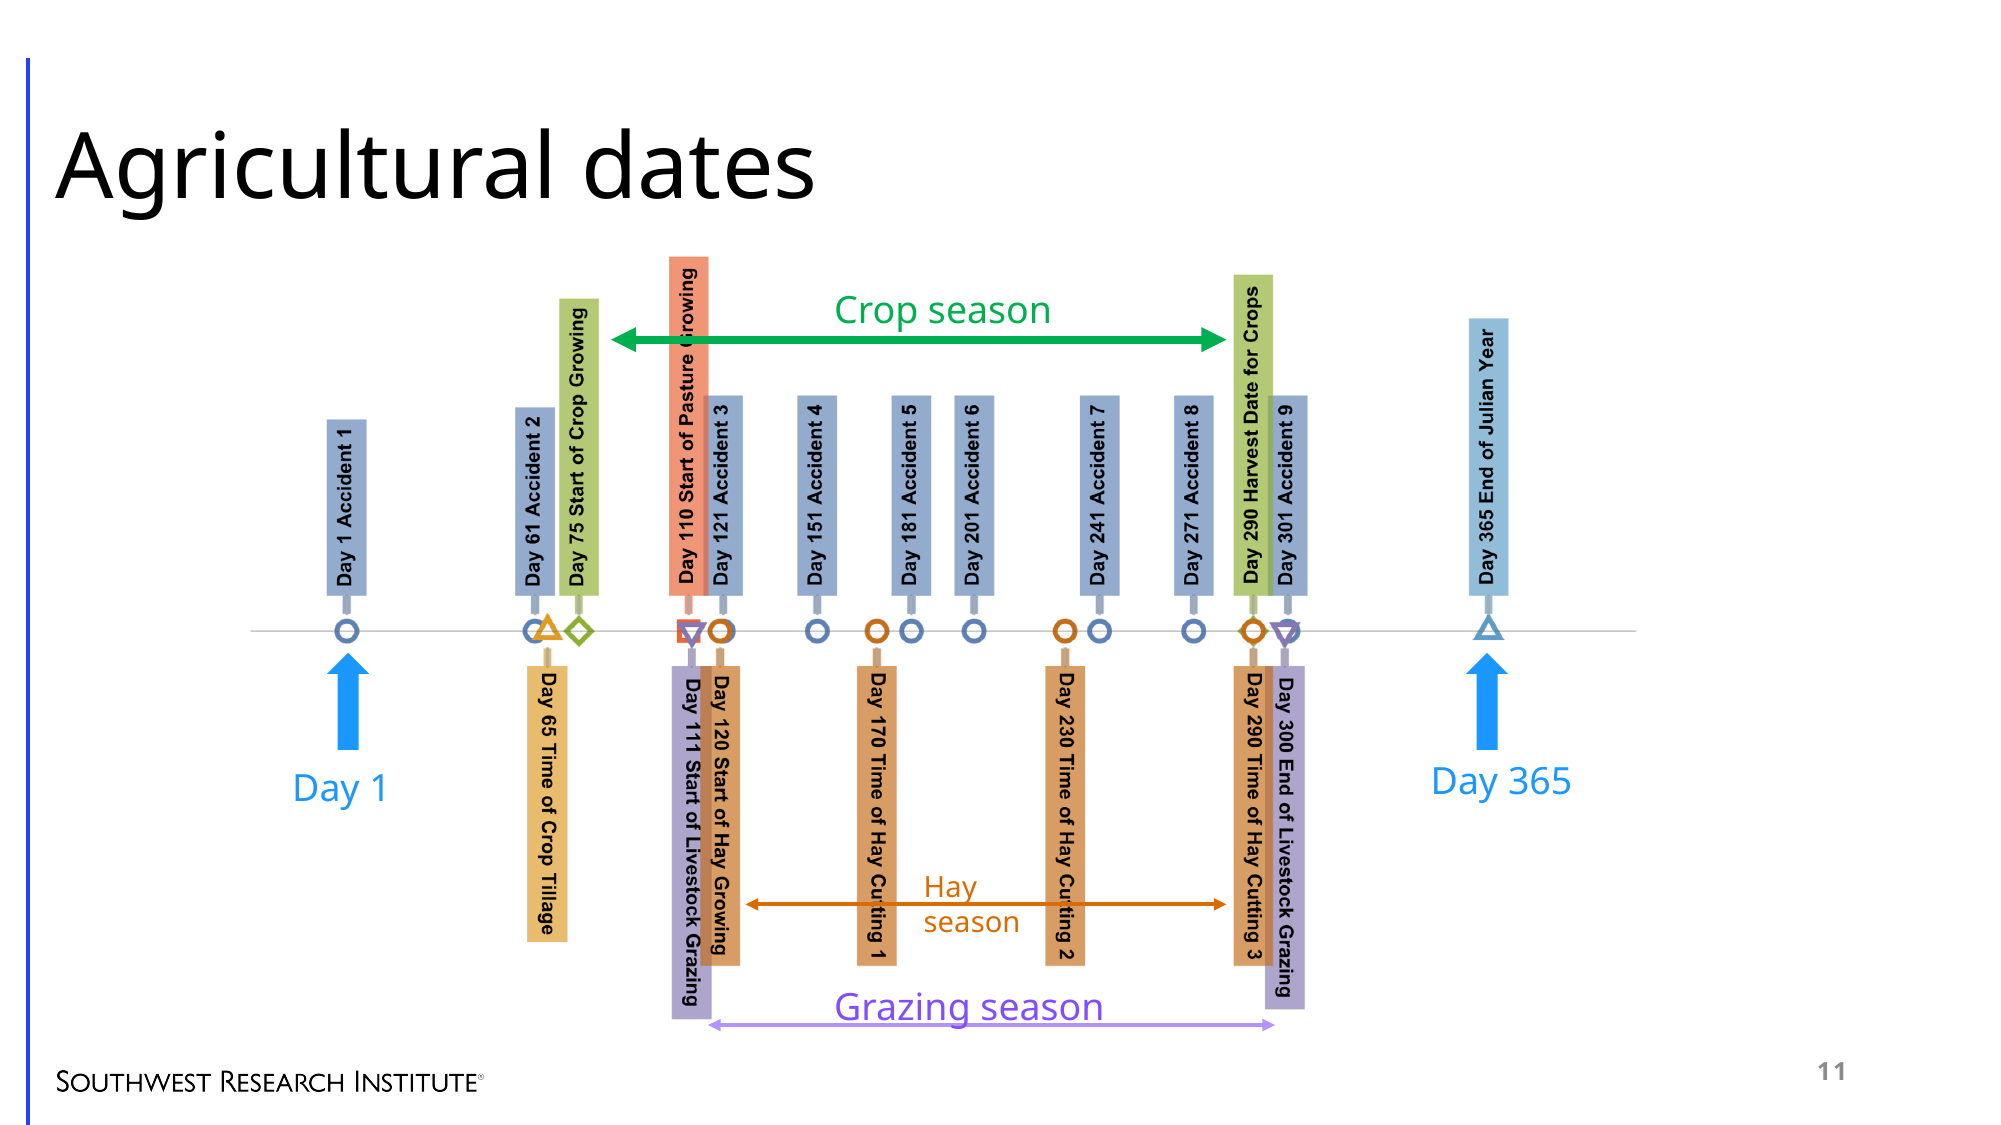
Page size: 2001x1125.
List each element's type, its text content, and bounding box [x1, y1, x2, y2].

text_box Grazing season [819, 1026, 1120, 1035]
picture [57, 1070, 484, 1092]
slide_number 11 [1412, 1042, 1863, 1103]
title Agricultural dates [40, 59, 1952, 278]
picture [249, 168, 1638, 1026]
